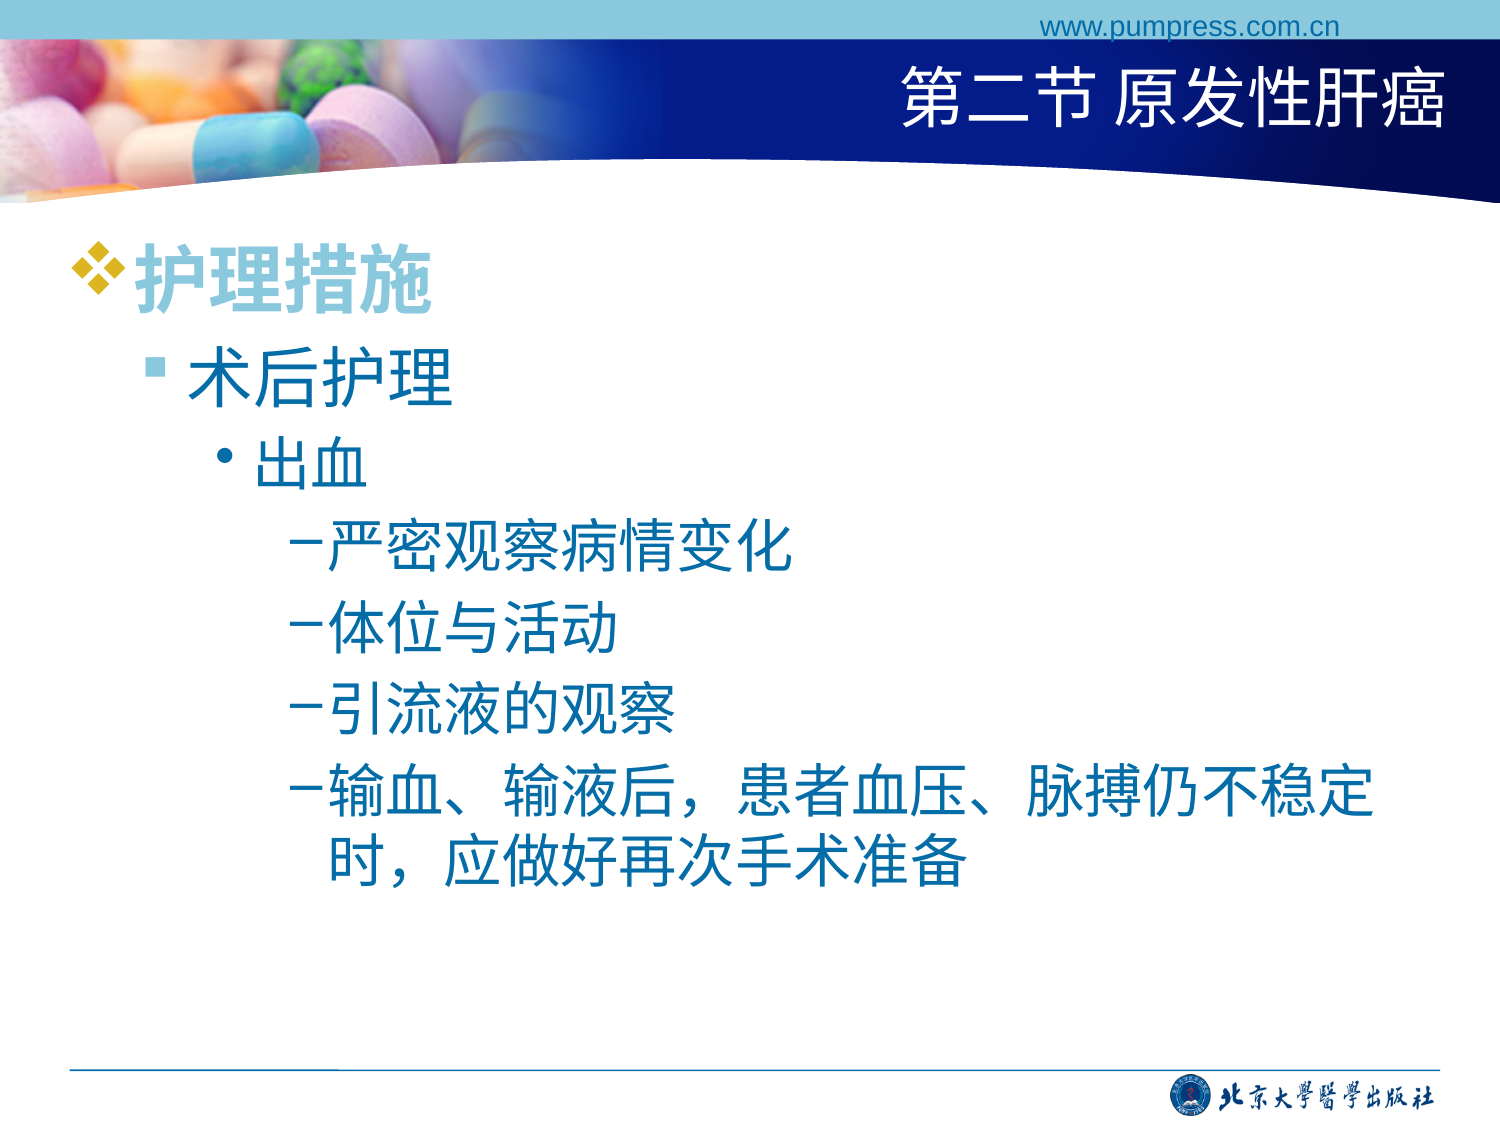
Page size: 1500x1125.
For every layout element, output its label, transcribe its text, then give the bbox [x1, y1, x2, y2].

title 第二节 原发性肝癌 [137, 49, 1463, 143]
picture [0, 40, 1500, 203]
slide_number www.pumpress.com.cn [1025, 0, 1463, 38]
list 护理措施 术后护理 出血 严密观察病情变化 体位与活动 引流液的观察 输血、输液后，患者血压、脉搏仍不稳定时，应做好再次手术准备 [49, 224, 1463, 1026]
picture [1170, 1074, 1436, 1118]
